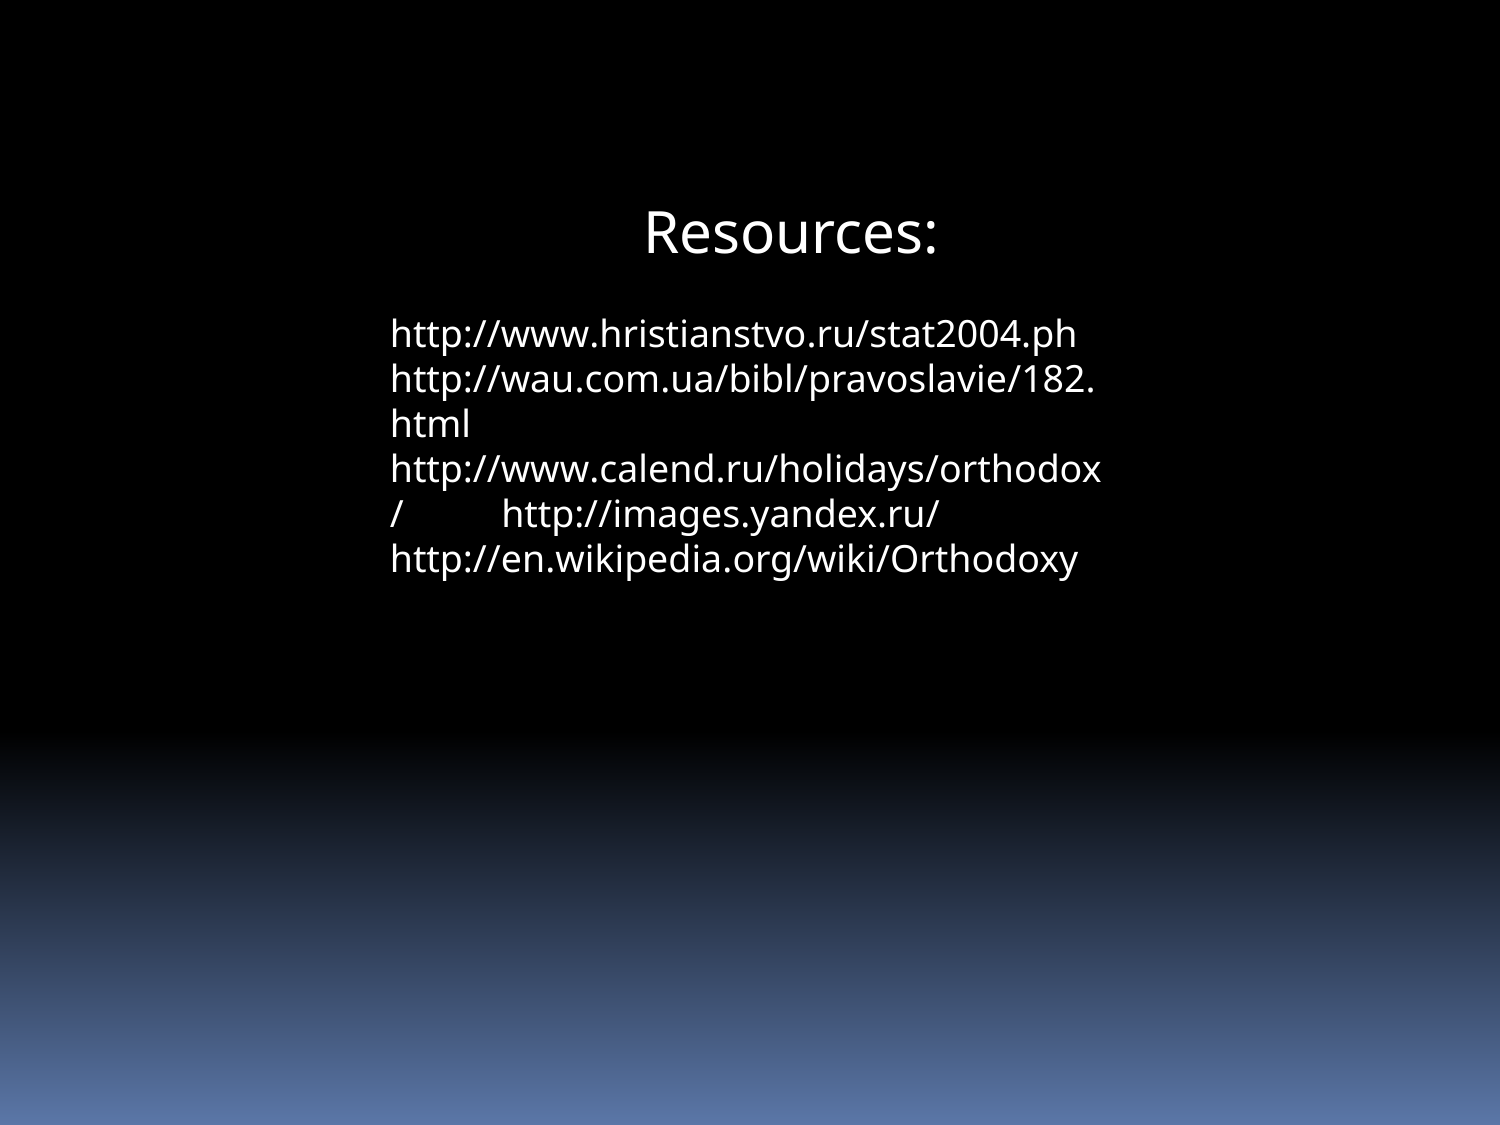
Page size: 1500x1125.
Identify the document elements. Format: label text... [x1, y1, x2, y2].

text_box Resources: http://www.hristianstvo.ru/stat2004.ph http://wau.com.ua/bibl/pravoslavie/182.html http://www.calend.ru/holidays/orthodox/ http://images.yandex.ru/ http://en.wikipedia.org/wiki/Orthodoxy [374, 187, 1125, 678]
